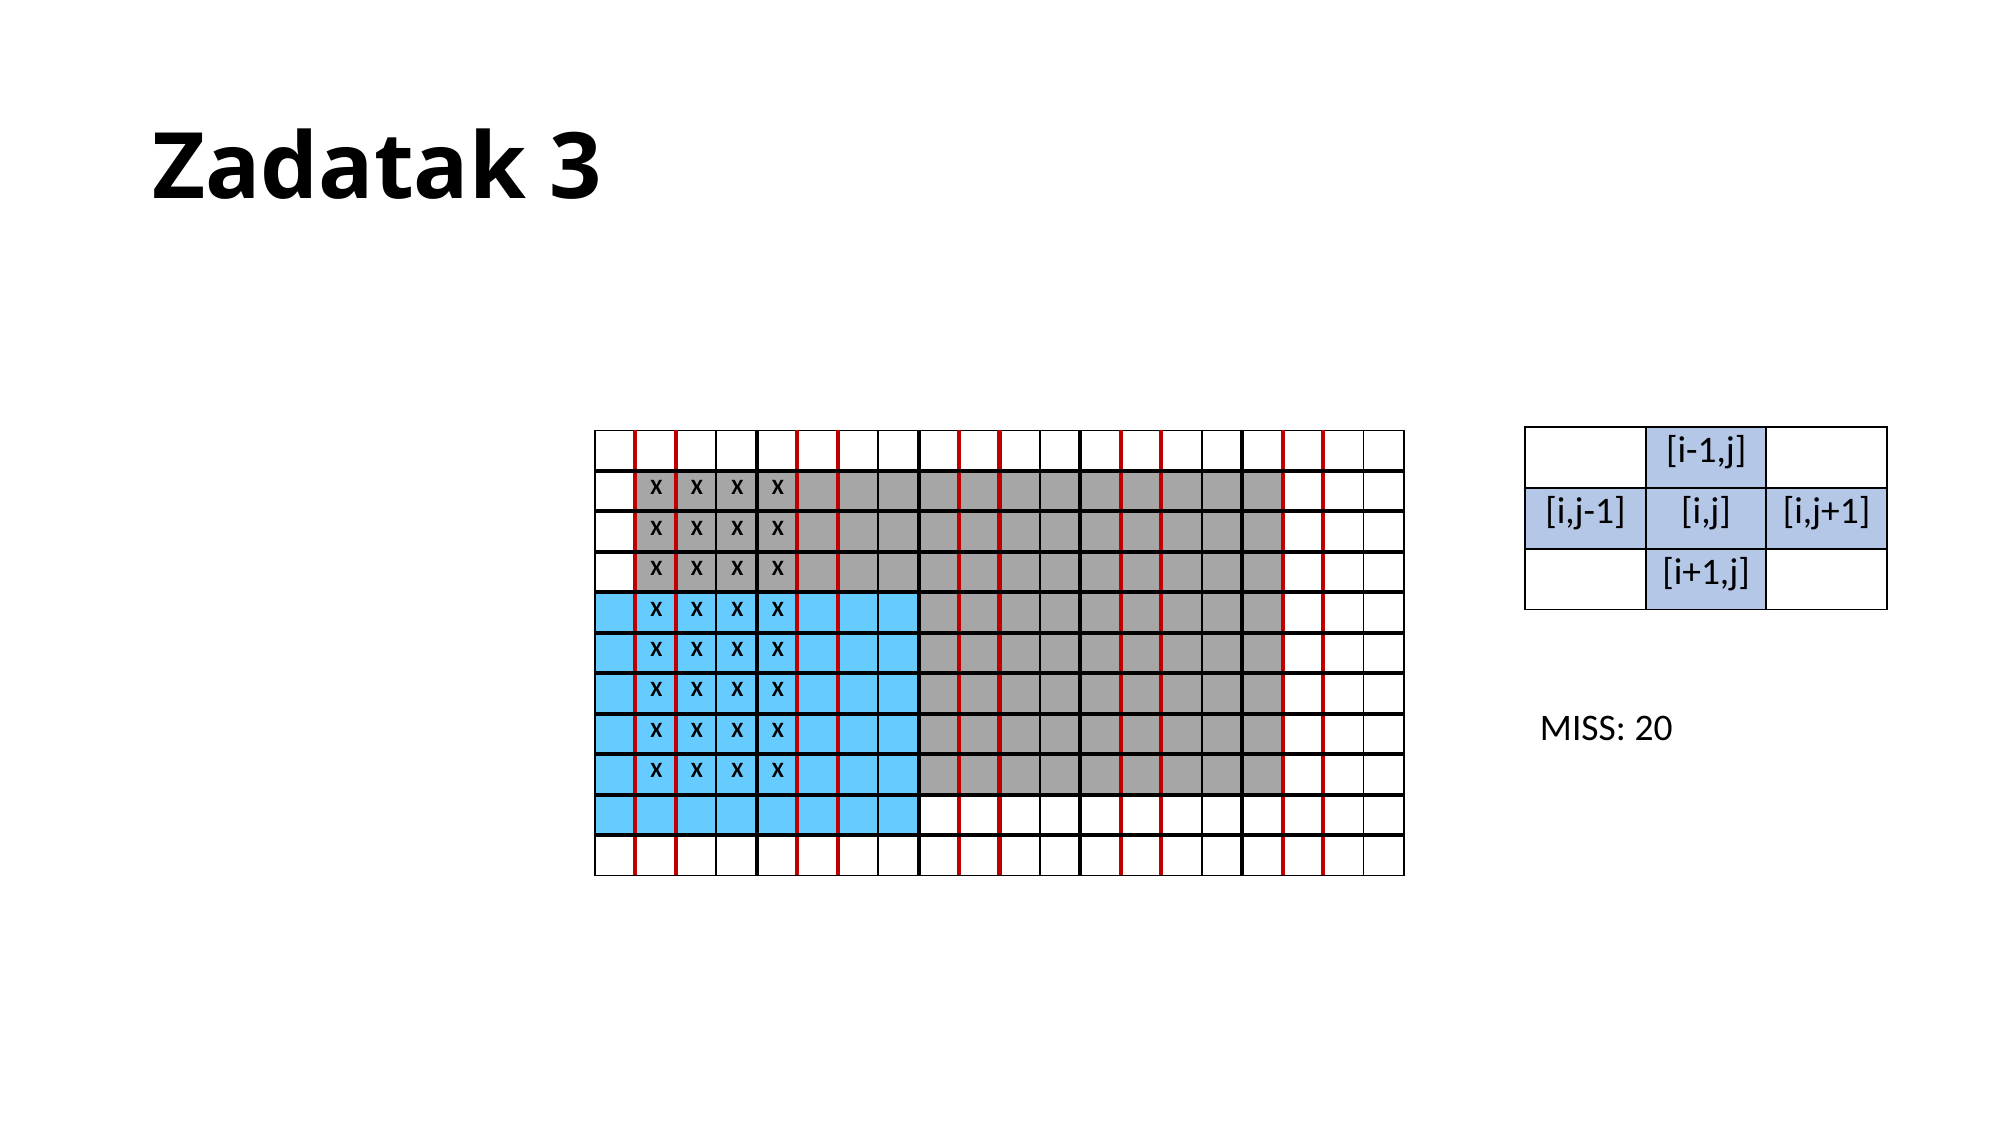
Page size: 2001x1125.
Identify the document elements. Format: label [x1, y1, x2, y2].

table_cell [678, 756, 715, 793]
table_header [799, 431, 836, 469]
table_cell [717, 756, 755, 793]
table_cell [1325, 716, 1363, 752]
table_header [1526, 428, 1645, 487]
table_cell [1041, 756, 1078, 793]
table_cell [596, 473, 633, 509]
table_cell [596, 716, 633, 752]
table_cell [1244, 675, 1281, 712]
table_cell [637, 756, 674, 793]
table_cell [1002, 594, 1039, 631]
table_cell [1082, 635, 1119, 671]
table_cell [1767, 489, 1886, 548]
table_cell [759, 716, 795, 752]
table_cell [1002, 513, 1039, 550]
table_cell [1244, 797, 1281, 833]
table_header [1767, 428, 1886, 487]
table_cell [961, 554, 997, 590]
table_cell [879, 554, 917, 590]
table_header [1002, 431, 1039, 469]
table_header [1082, 431, 1119, 469]
table_cell [840, 675, 877, 712]
table_cell [1325, 594, 1363, 631]
table_cell [799, 594, 836, 631]
table_cell [961, 675, 997, 712]
table_cell [759, 473, 795, 509]
table_cell [1203, 675, 1240, 712]
table_cell [637, 675, 674, 712]
table_cell [1325, 513, 1363, 550]
table_cell [678, 554, 715, 590]
table_cell [1123, 716, 1159, 752]
table_cell [961, 513, 997, 550]
table_cell [961, 594, 997, 631]
table_header [596, 431, 633, 469]
table_cell [1364, 513, 1403, 550]
table_cell [879, 594, 917, 631]
table_cell [879, 716, 917, 752]
table_cell [717, 837, 755, 875]
table_cell [1041, 837, 1078, 875]
table_cell [921, 594, 957, 631]
table_cell [596, 756, 633, 793]
table_header [1244, 431, 1281, 469]
table_header [1325, 431, 1363, 469]
table_cell [637, 837, 674, 875]
table_cell [1082, 513, 1119, 550]
table_cell [961, 756, 997, 793]
table_header [1647, 428, 1765, 487]
table_cell [1163, 716, 1201, 752]
table_cell [1082, 797, 1119, 833]
table_cell [759, 594, 795, 631]
table_cell [1041, 554, 1078, 590]
table_cell [840, 635, 877, 671]
table_cell [1364, 554, 1403, 590]
table_cell [596, 554, 633, 590]
table_cell [921, 756, 957, 793]
table_cell [759, 554, 795, 590]
table_cell [1002, 473, 1039, 509]
table_cell [759, 513, 795, 550]
table_cell [637, 594, 674, 631]
table_cell [879, 756, 917, 793]
table_cell [1082, 675, 1119, 712]
table_cell [1123, 797, 1159, 833]
table_cell [961, 837, 997, 875]
table_cell [1285, 473, 1321, 509]
table_header [1285, 431, 1321, 469]
table_header [879, 431, 917, 469]
table_cell [1123, 594, 1159, 631]
table_cell [840, 554, 877, 590]
table_cell [1244, 635, 1281, 671]
table_cell [759, 797, 795, 833]
table_cell [1002, 554, 1039, 590]
table_cell [1002, 716, 1039, 752]
table_cell [921, 513, 957, 550]
table_cell [1002, 797, 1039, 833]
table_cell [1364, 837, 1403, 875]
table_cell [1041, 797, 1078, 833]
table_cell [637, 797, 674, 833]
table_cell [717, 513, 755, 550]
table_cell [879, 513, 917, 550]
table_header [717, 431, 755, 469]
table_cell [1123, 635, 1159, 671]
table_cell [1163, 635, 1201, 671]
table_cell [1285, 513, 1321, 550]
table_cell [799, 837, 836, 875]
table_cell [799, 675, 836, 712]
table_cell [799, 554, 836, 590]
table_cell [1041, 473, 1078, 509]
table_cell [799, 756, 836, 793]
table_cell [1203, 756, 1240, 793]
table_cell [1041, 513, 1078, 550]
table_cell [961, 797, 997, 833]
table_cell [1526, 489, 1645, 548]
table_cell [1123, 554, 1159, 590]
table_cell [637, 554, 674, 590]
table_cell [1203, 797, 1240, 833]
table_cell [840, 716, 877, 752]
table_cell [1082, 716, 1119, 752]
table_cell [1163, 756, 1201, 793]
table_cell [1285, 554, 1321, 590]
table_cell [1285, 594, 1321, 631]
table_cell [1163, 513, 1201, 550]
table_cell [596, 837, 633, 875]
table_cell [759, 837, 795, 875]
table_cell [840, 837, 877, 875]
table_cell [840, 513, 877, 550]
table_cell [678, 837, 715, 875]
table_cell [1203, 513, 1240, 550]
table_cell [1244, 594, 1281, 631]
table_cell [1526, 550, 1645, 609]
table_cell [1041, 675, 1078, 712]
table_cell [1364, 635, 1403, 671]
table_cell [1325, 635, 1363, 671]
table_cell [921, 797, 957, 833]
table_header [759, 431, 795, 469]
table_cell [1041, 716, 1078, 752]
table_cell [840, 473, 877, 509]
table_cell [840, 797, 877, 833]
table_cell [1244, 837, 1281, 875]
table_cell [678, 473, 715, 509]
table_cell [1767, 550, 1886, 609]
table_cell [879, 635, 917, 671]
table_cell [1364, 594, 1403, 631]
table_cell [1123, 473, 1159, 509]
table_cell [1364, 675, 1403, 712]
table_cell [596, 513, 633, 550]
table_cell [1285, 716, 1321, 752]
table_cell [1285, 756, 1321, 793]
table_cell [1325, 837, 1363, 875]
table_cell [879, 837, 917, 875]
table_cell [879, 675, 917, 712]
table_cell [1325, 554, 1363, 590]
table_cell [637, 635, 674, 671]
table_cell [1082, 837, 1119, 875]
table_header [678, 431, 715, 469]
table_header [1123, 431, 1159, 469]
table_cell [1325, 756, 1363, 793]
table_cell [1203, 594, 1240, 631]
table_cell [1244, 756, 1281, 793]
table_cell [799, 716, 836, 752]
table_cell [717, 675, 755, 712]
table_cell [717, 716, 755, 752]
table_cell [921, 635, 957, 671]
table_cell [1647, 489, 1765, 548]
table_cell [840, 756, 877, 793]
table_cell [596, 797, 633, 833]
table_cell [596, 635, 633, 671]
table_cell [759, 635, 795, 671]
table_cell [1163, 473, 1201, 509]
table_cell [1285, 797, 1321, 833]
table_cell [1002, 756, 1039, 793]
table_header [637, 431, 674, 469]
table_cell [921, 554, 957, 590]
table_cell [596, 675, 633, 712]
table_cell [799, 635, 836, 671]
title [137, 59, 1863, 278]
table_cell [1203, 473, 1240, 509]
table_cell [921, 716, 957, 752]
table_cell [1325, 797, 1363, 833]
table_cell [759, 756, 795, 793]
table_cell [1041, 635, 1078, 671]
table_cell [678, 797, 715, 833]
table_cell [1123, 513, 1159, 550]
table_cell [1285, 837, 1321, 875]
table_cell [678, 635, 715, 671]
table_cell [1364, 756, 1403, 793]
table_cell [1163, 675, 1201, 712]
table_header [921, 431, 957, 469]
table_cell [1285, 635, 1321, 671]
table_cell [1325, 675, 1363, 712]
table_cell [1244, 554, 1281, 590]
table_cell [678, 594, 715, 631]
table_cell [1002, 837, 1039, 875]
table_cell [637, 716, 674, 752]
table_cell [961, 635, 997, 671]
table_cell [1163, 837, 1201, 875]
table_cell [921, 675, 957, 712]
table_cell [1364, 473, 1403, 509]
table_cell [717, 635, 755, 671]
table_cell [921, 837, 957, 875]
table_cell [1203, 635, 1240, 671]
table_cell [678, 513, 715, 550]
table_cell [1203, 837, 1240, 875]
table_cell [717, 797, 755, 833]
table_cell [1123, 837, 1159, 875]
table_cell [1325, 473, 1363, 509]
table_cell [717, 594, 755, 631]
table_cell [1123, 675, 1159, 712]
table_cell [717, 473, 755, 509]
table_cell [879, 473, 917, 509]
table_cell [1244, 716, 1281, 752]
table_cell [717, 554, 755, 590]
table_cell [637, 473, 674, 509]
table_header [840, 431, 877, 469]
table_cell [1002, 635, 1039, 671]
table_cell [1244, 473, 1281, 509]
table_cell [1002, 675, 1039, 712]
table_cell [921, 473, 957, 509]
table_cell [1163, 594, 1201, 631]
table_cell [799, 473, 836, 509]
table_header [1203, 431, 1240, 469]
table_cell [759, 675, 795, 712]
table_cell [1082, 554, 1119, 590]
table_header [1364, 431, 1403, 469]
table_header [1041, 431, 1078, 469]
table_cell [1203, 554, 1240, 590]
table_cell [840, 594, 877, 631]
table_cell [1082, 594, 1119, 631]
text_box [1525, 695, 1887, 755]
table_cell [1364, 797, 1403, 833]
table_cell [1647, 550, 1765, 609]
table_cell [1163, 797, 1201, 833]
table_cell [1244, 513, 1281, 550]
table_cell [678, 716, 715, 752]
table_cell [961, 473, 997, 509]
table_cell [678, 675, 715, 712]
table_cell [1163, 554, 1201, 590]
table_cell [1203, 716, 1240, 752]
table_cell [637, 513, 674, 550]
table_cell [1082, 756, 1119, 793]
table_cell [1123, 756, 1159, 793]
table_header [1163, 431, 1201, 469]
table_cell [1082, 473, 1119, 509]
table_cell [1364, 716, 1403, 752]
table_header [961, 431, 997, 469]
table_cell [799, 797, 836, 833]
table_cell [961, 716, 997, 752]
table_cell [1041, 594, 1078, 631]
table_cell [879, 797, 917, 833]
table_cell [799, 513, 836, 550]
table_cell [1285, 675, 1321, 712]
table_cell [596, 594, 633, 631]
